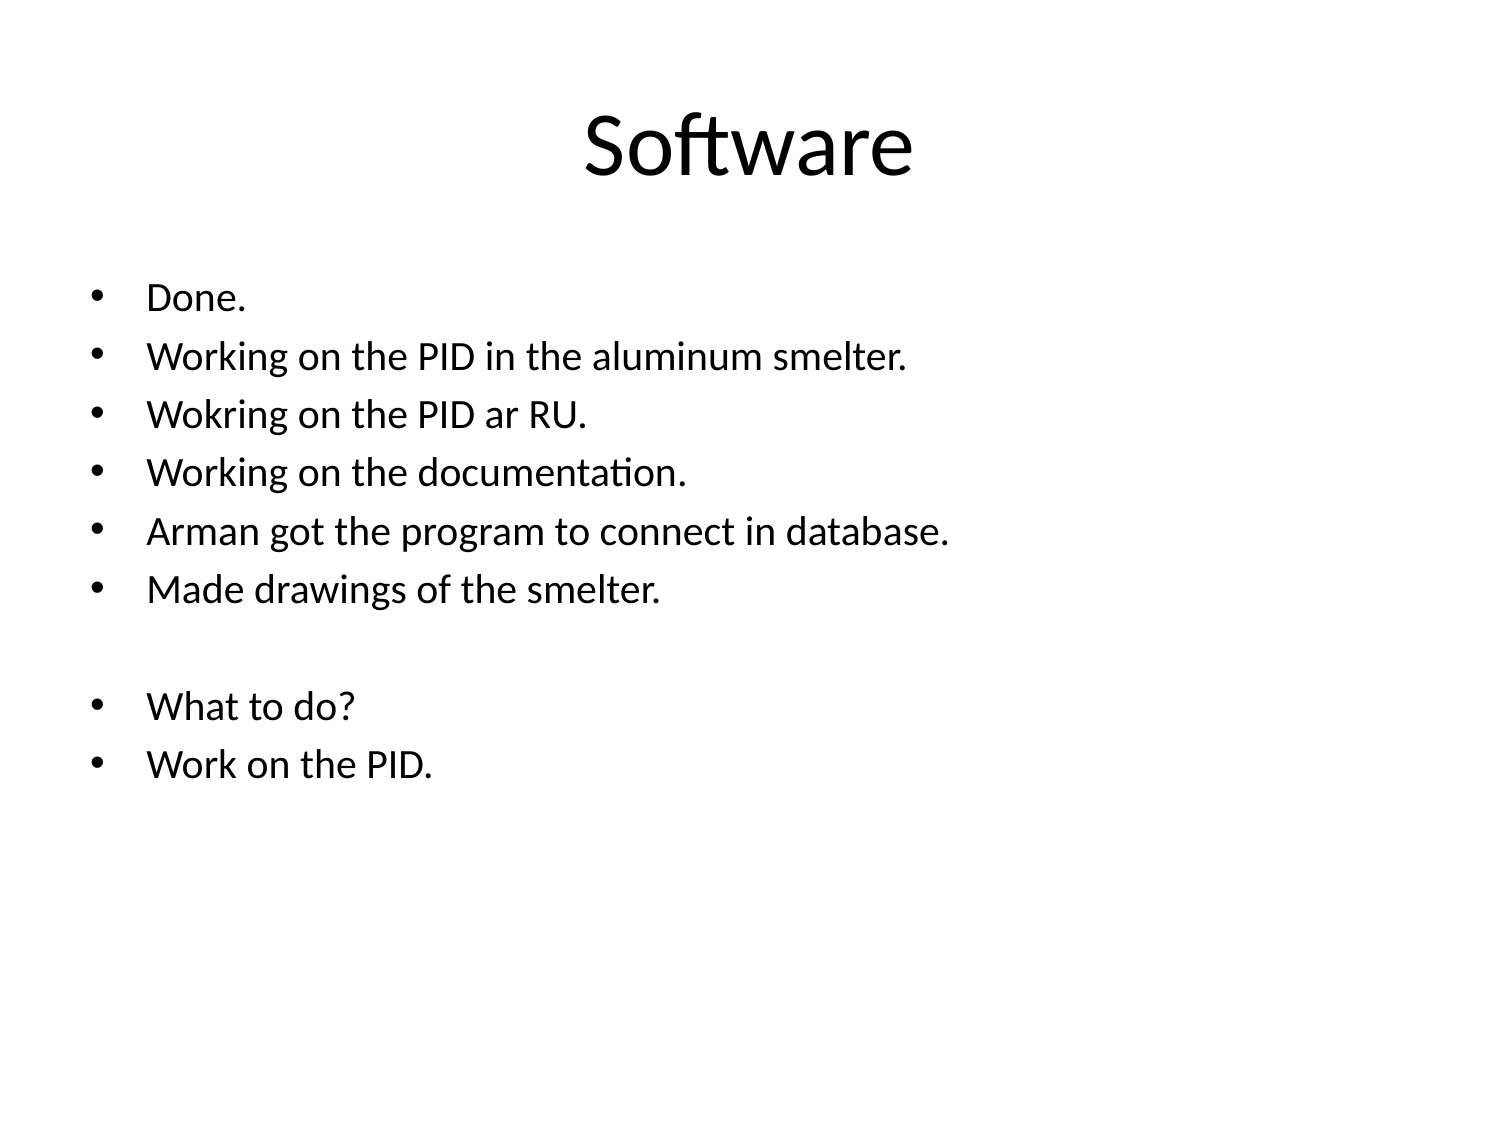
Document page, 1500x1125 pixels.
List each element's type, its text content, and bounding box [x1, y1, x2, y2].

title Software [75, 45, 1425, 233]
list Done. Working on the PID in the aluminum smelter. Wokring on the PID ar RU. Working on the documentation. Arman got the program to connect in database. Made drawings of the smelter. What to do? Work on the PID. [75, 262, 1425, 1005]
